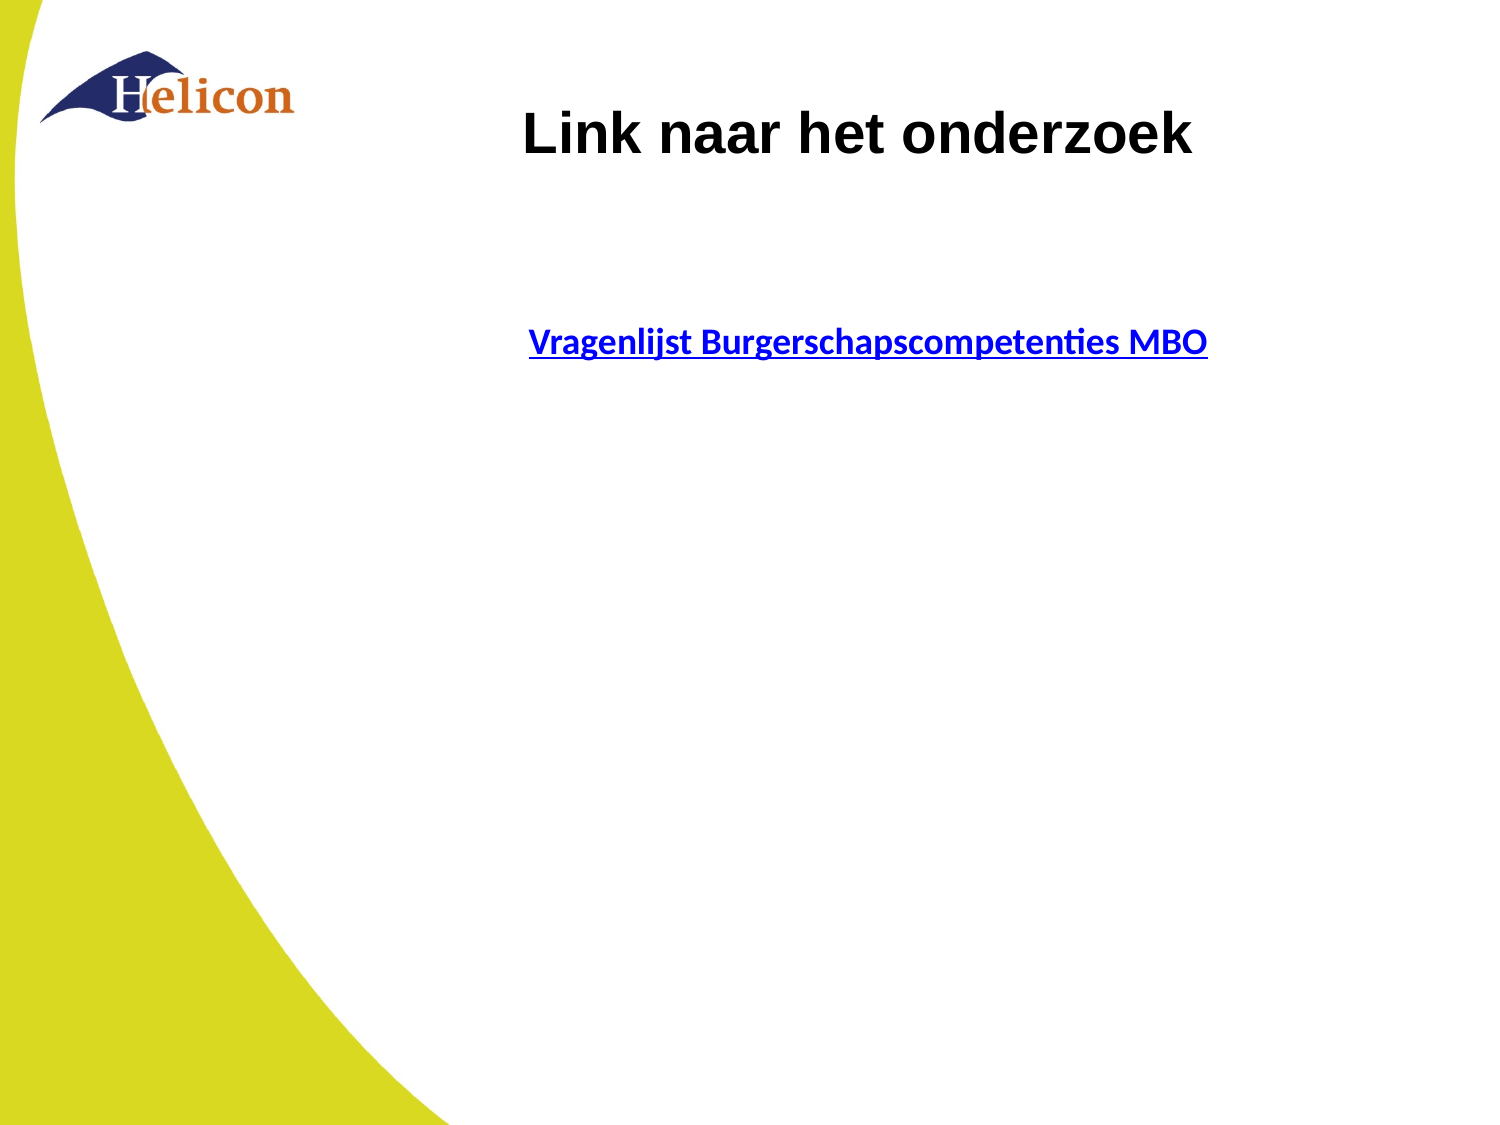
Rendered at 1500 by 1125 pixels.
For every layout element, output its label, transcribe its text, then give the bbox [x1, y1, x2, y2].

title Link naar het onderzoek [312, 101, 1404, 209]
text_box Vragenlijst Burgerschapscompetenties MBO [513, 309, 1368, 369]
picture [0, 0, 1500, 1125]
